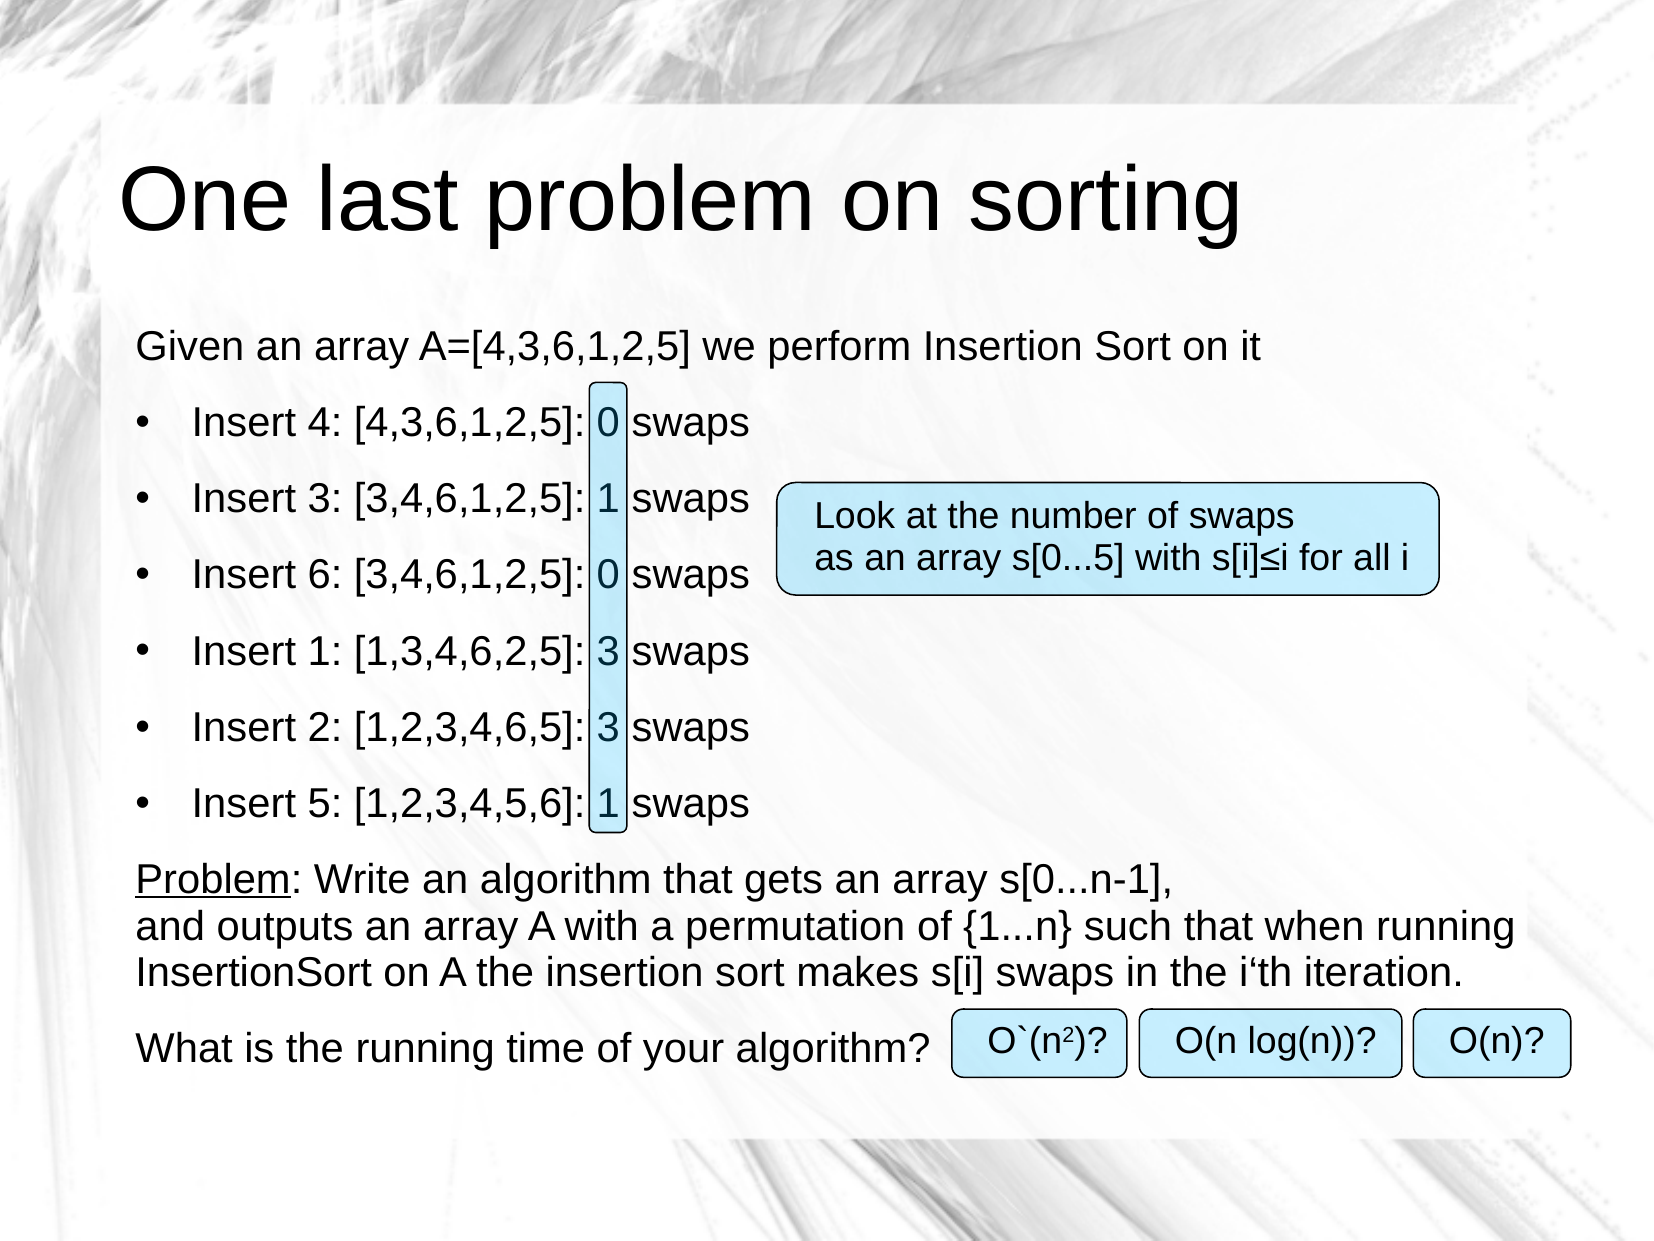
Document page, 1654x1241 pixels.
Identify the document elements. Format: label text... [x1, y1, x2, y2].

text_box O`(n2)? [951, 1009, 1127, 1078]
text_box Look at the number of swaps as an array s[0...5] with s[i]≤i for all i [776, 482, 1440, 596]
title One last problem on sorting [118, 93, 1506, 299]
text_box O(n log(n))? [1139, 1009, 1402, 1078]
text_box [589, 382, 627, 833]
text_box O(n)? [1413, 1009, 1571, 1078]
list Given an array A=[4,3,6,1,2,5] we perform Insertion Sort on it Insert 4: [4,3,6,1,2,5]: 0 swaps Insert 3: [3,4,6,1,2,5]: 1 swaps Insert 6: [3,4,6,1,2,5]: 0 swaps Insert 1: [1,3,4,6,2,5]: 3 swaps Insert 2: [1,2,3,4,6,5]: 3 swaps Insert 5: [1,2,3,4,5,6]: 1 swaps Problem: Write an algorithm that gets an array s[0...n-1], and outputs an array A with a permutation of {1...n} such that when running InsertionSort on A the insertion sort makes s[i] swaps in the i‘th iteration. What is the running time of your algorithm? [118, 319, 1571, 1109]
picture [0, 0, 1654, 1241]
